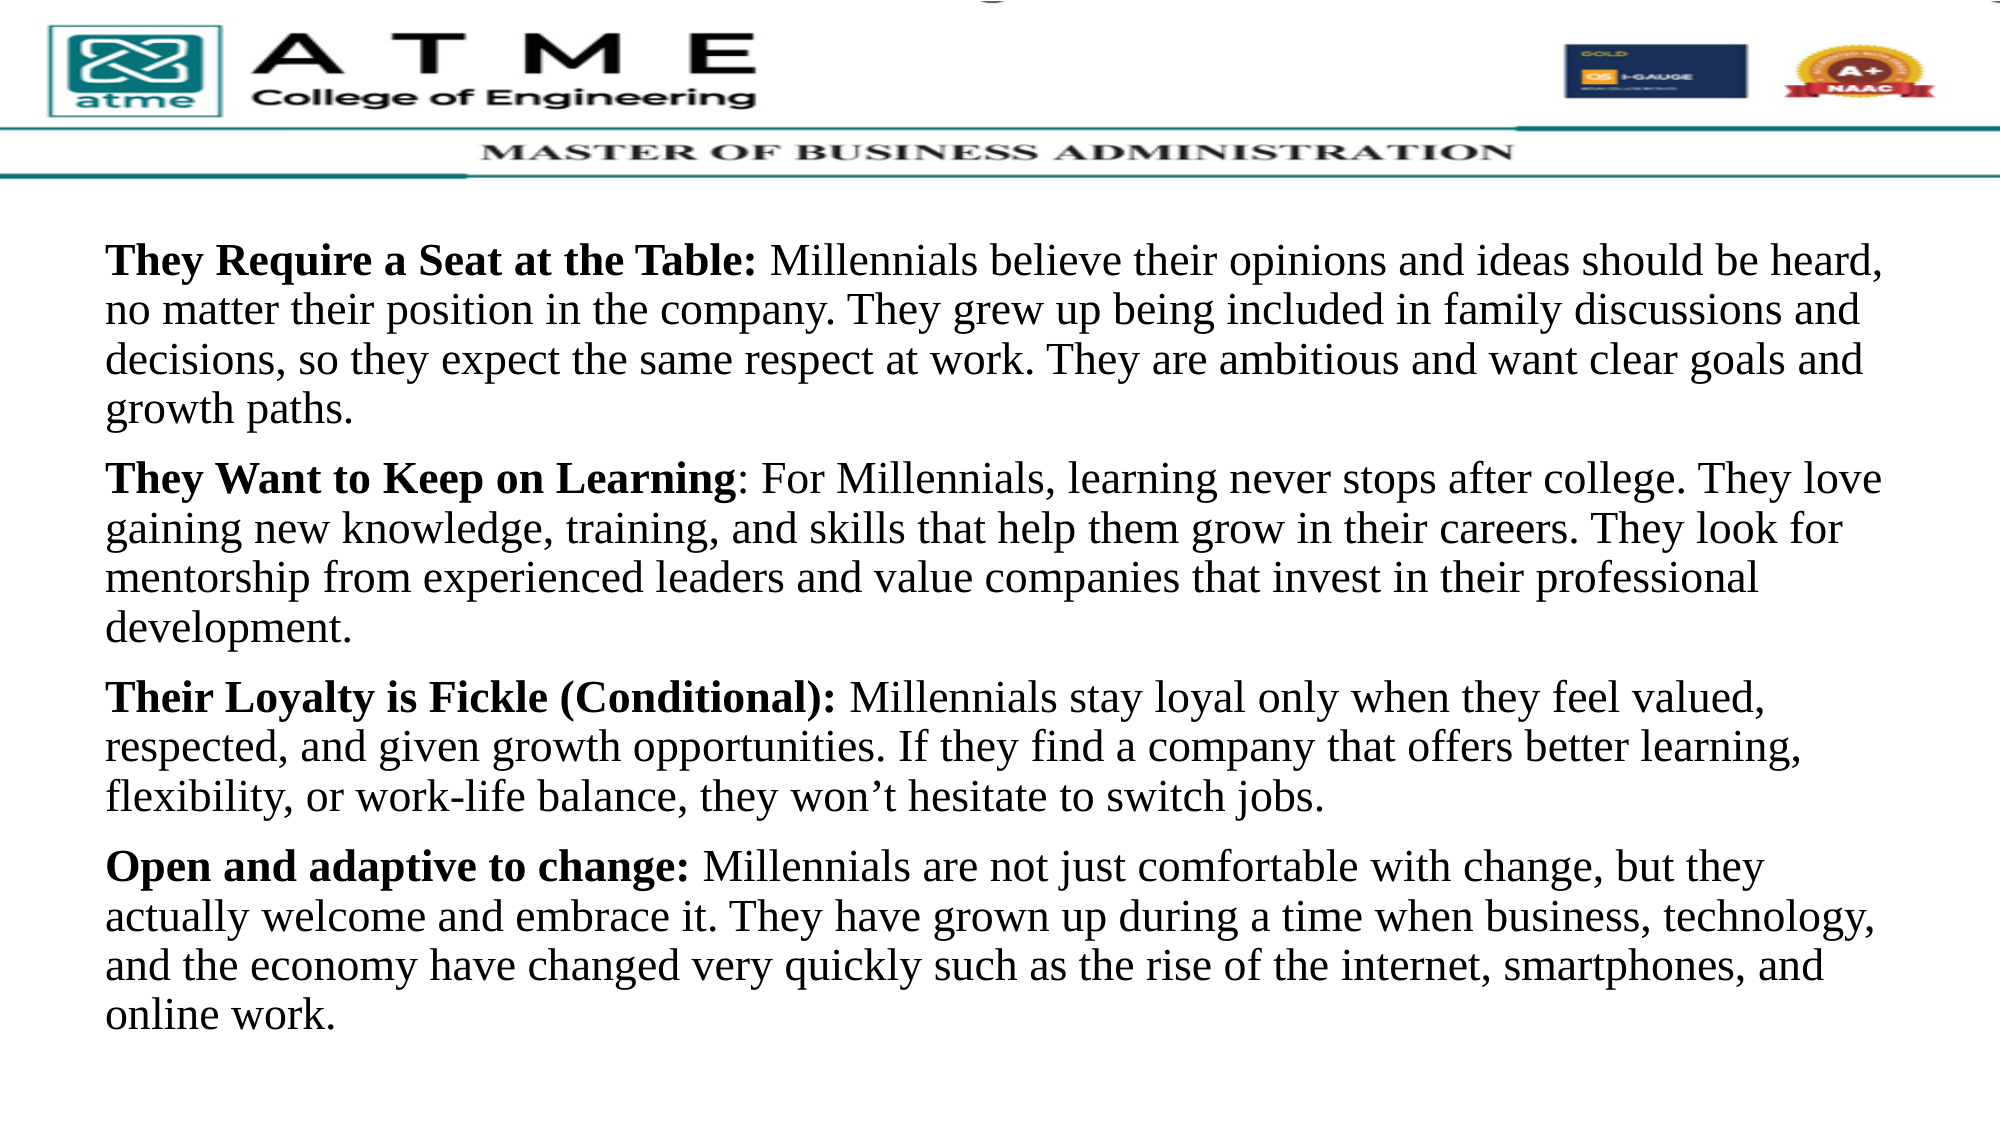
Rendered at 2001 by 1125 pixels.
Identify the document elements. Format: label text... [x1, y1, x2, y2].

list They Require a Seat at the Table: Millennials believe their opinions and ideas should be heard, no matter their position in the company. They grew up being included in family discussions and decisions, so they expect the same respect at work. They are ambitious and want clear goals and growth paths. They Want to Keep on Learning: For Millennials, learning never stops after college. They love gaining new knowledge, training, and skills that help them grow in their careers. They look for mentorship from experienced leaders and value companies that invest in their professional development. Their Loyalty is Fickle (Conditional): Millennials stay loyal only when they feel valued, respected, and given growth opportunities. If they find a company that offers better learning, flexibility, or work-life balance, they won’t hesitate to switch jobs. Open and adaptive to change: Millennials are not just comfortable with change, but they actually welcome and embrace it. They have grown up during a time when business, technology, and the economy have changed very quickly such as the rise of the internet, smartphones, and online work. [90, 228, 1932, 1112]
picture [0, 1, 2000, 180]
